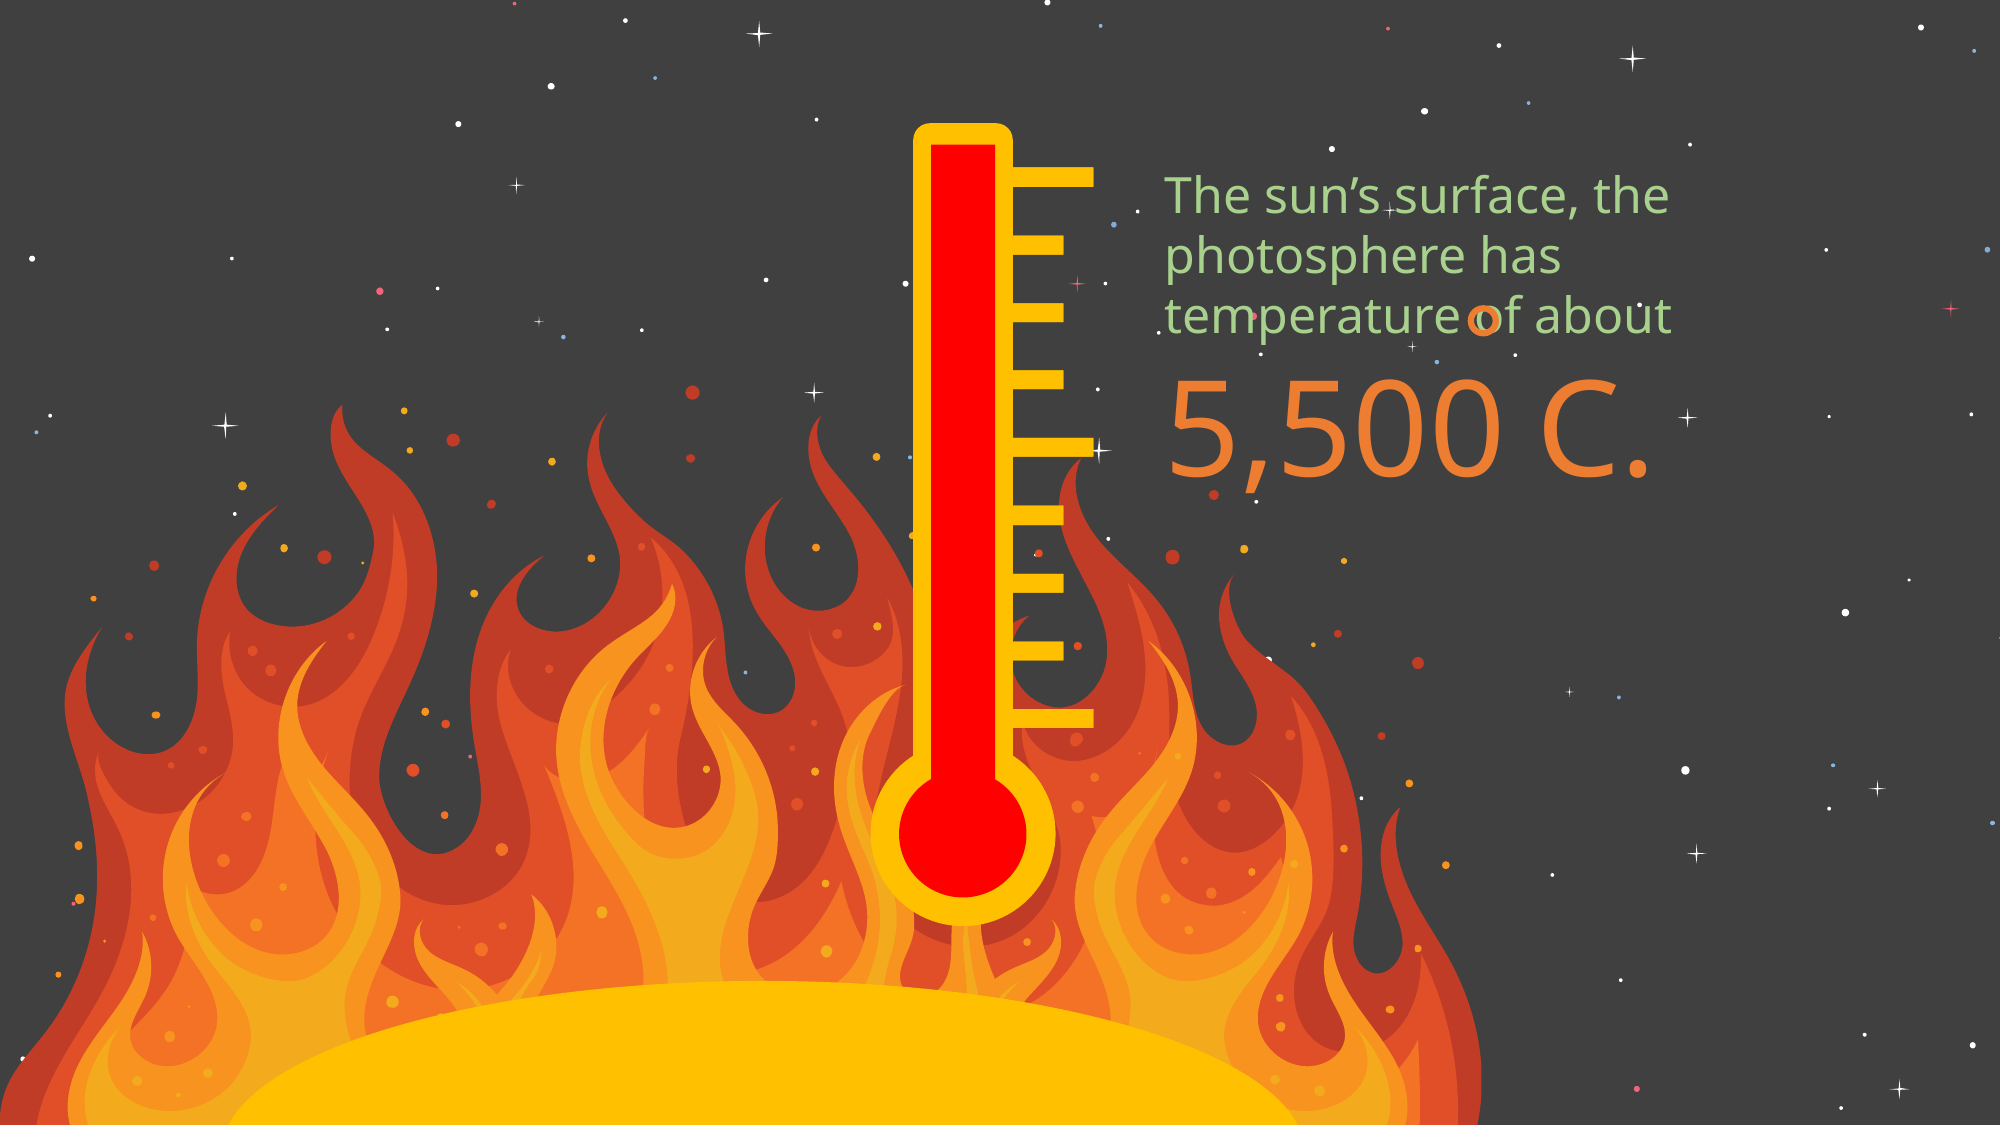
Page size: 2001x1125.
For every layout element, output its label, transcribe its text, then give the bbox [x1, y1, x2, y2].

picture [0, 383, 1482, 1125]
text_box [1469, 307, 1497, 335]
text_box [1006, 167, 1094, 729]
text_box [912, 122, 1014, 383]
text_box [931, 144, 996, 383]
text_box The sun’s surface, the photosphere has temperature of about 5,500 C. [1149, 155, 1873, 511]
